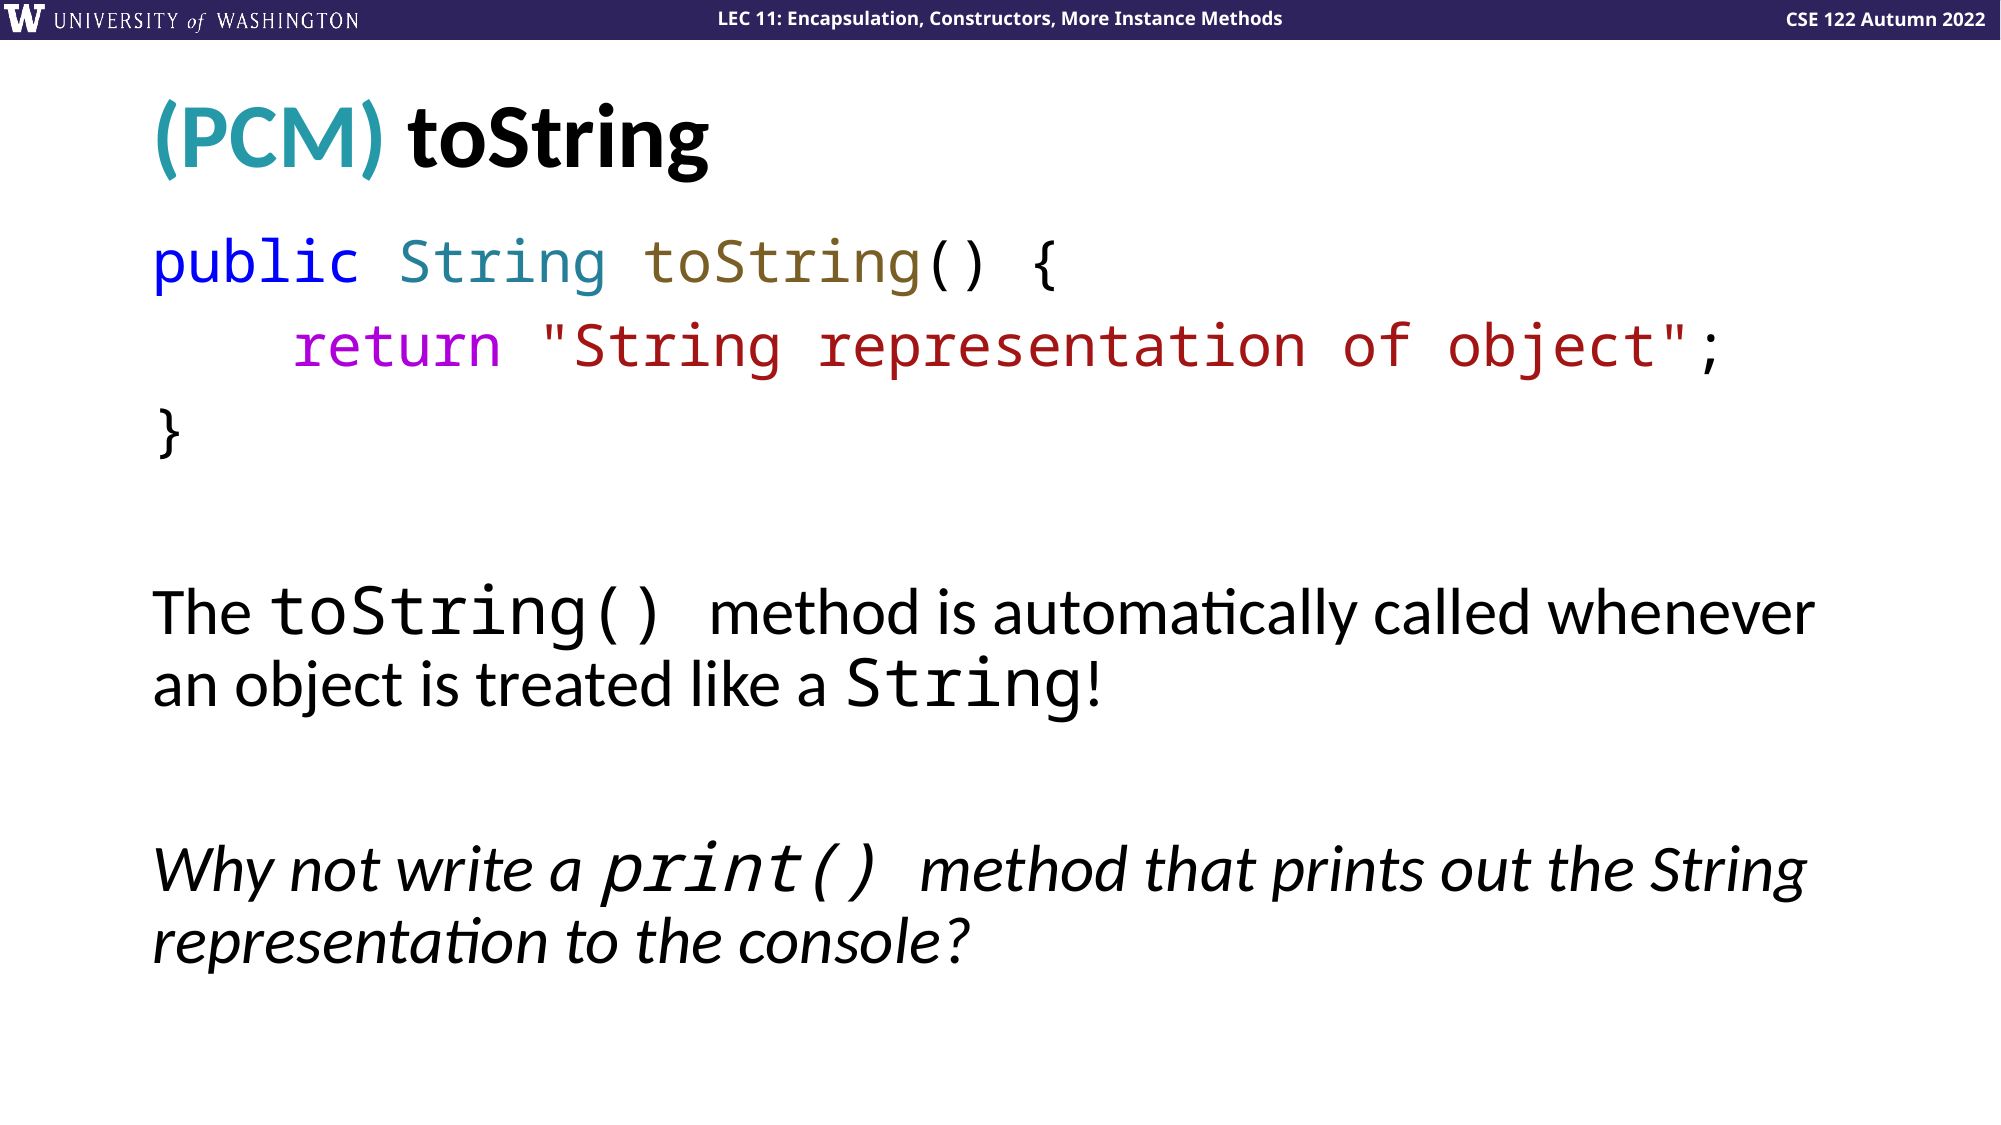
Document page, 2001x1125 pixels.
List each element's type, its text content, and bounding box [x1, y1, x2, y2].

title (PCM) toString [137, 74, 1863, 200]
list public String toString() { return "String representation of object"; } The toString() method is automatically called whenever an object is treated like a String! Why not write a print() method that prints out the String representation to the console? [137, 224, 1863, 1014]
picture [4, 4, 358, 33]
